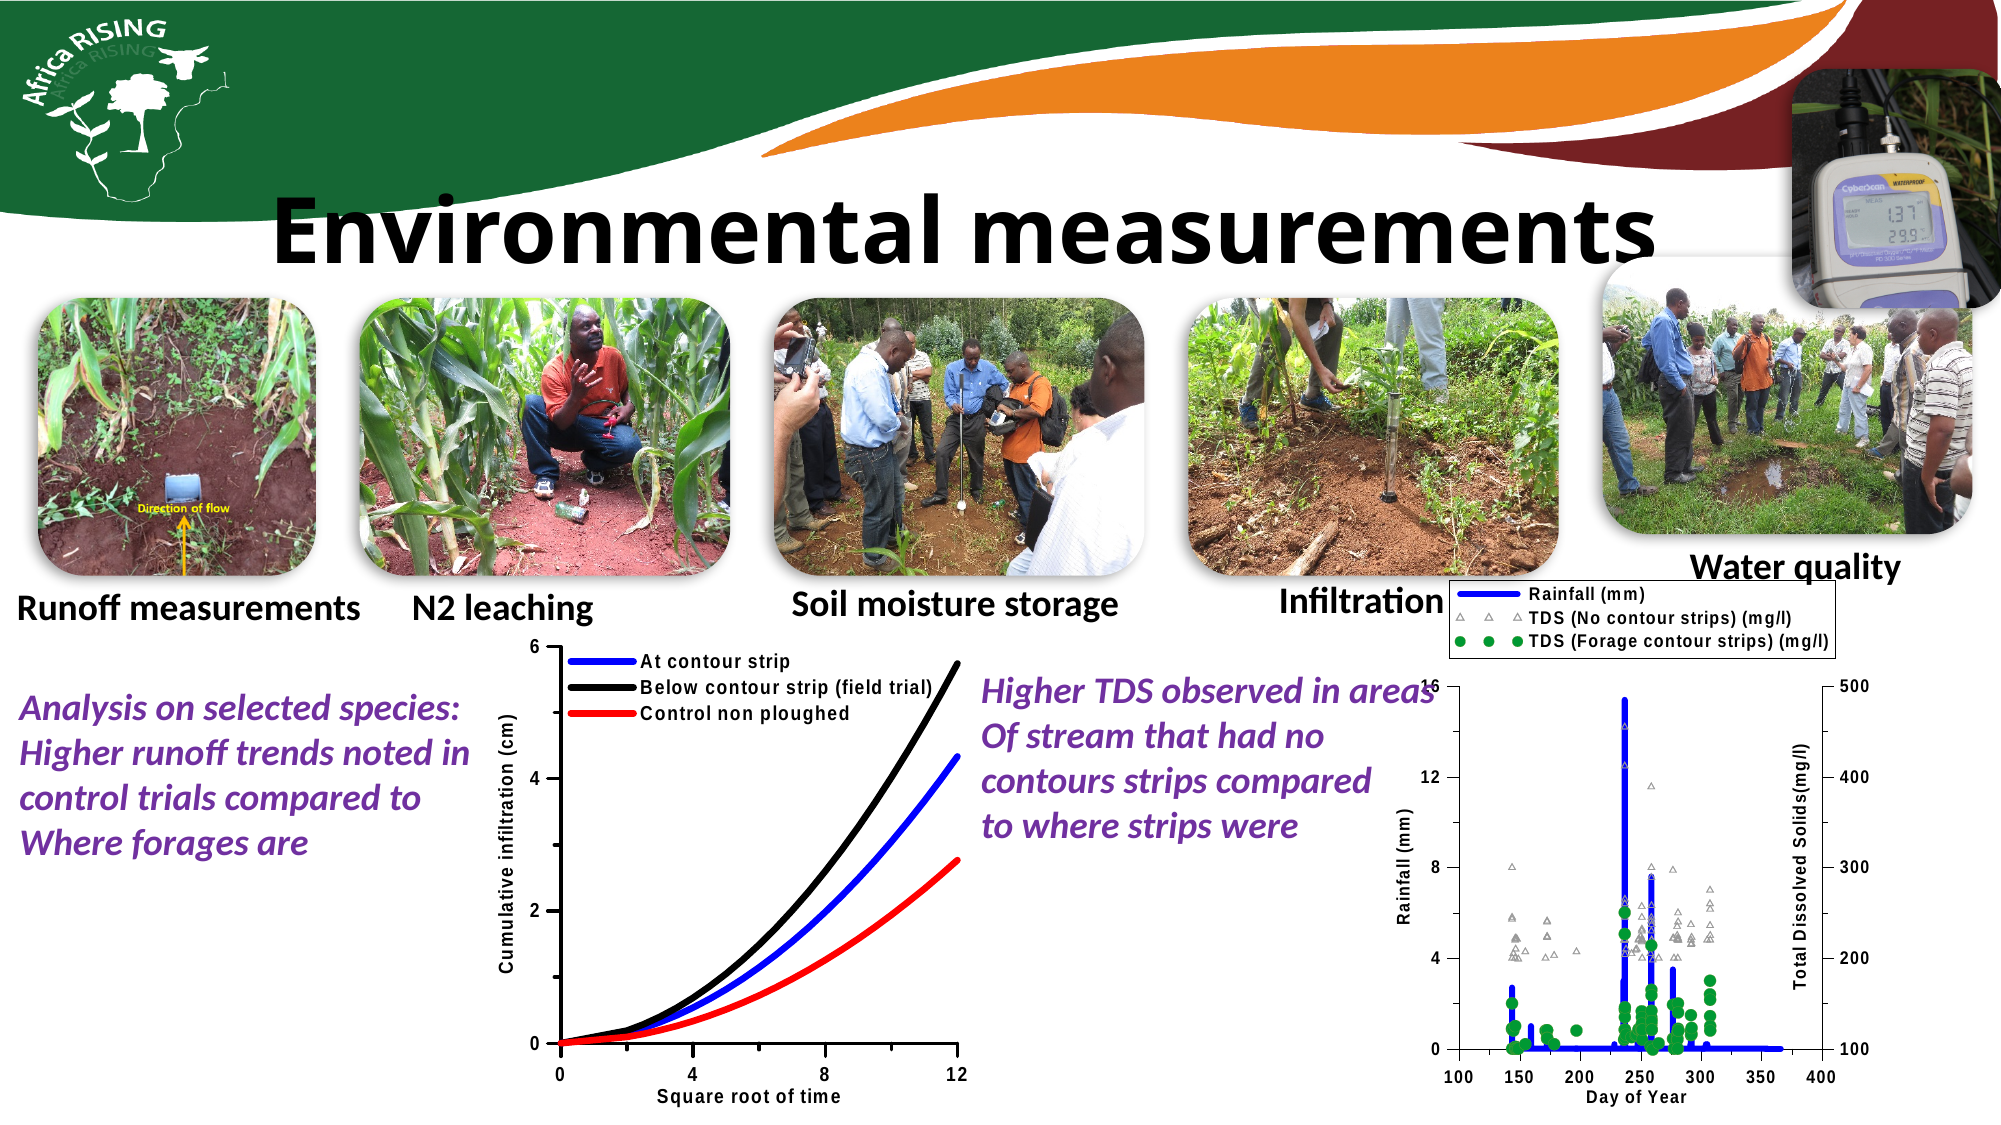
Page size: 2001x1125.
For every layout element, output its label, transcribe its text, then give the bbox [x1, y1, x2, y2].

text_box Infiltration [1263, 576, 1460, 629]
picture [494, 635, 969, 1108]
picture [774, 297, 1145, 576]
text_box Water quality [1674, 546, 1917, 595]
text_box Analysis on selected species: Higher runoff trends noted in control trials compared to Where forages are [4, 675, 494, 870]
list Environmental measurements [0, 176, 1602, 314]
picture [37, 297, 316, 576]
picture [0, 0, 1998, 176]
text_box Higher TDS observed in areas Of stream that had no contours strips compared to where strips were [969, 658, 1392, 854]
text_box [1392, 579, 1871, 1108]
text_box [1602, 68, 2000, 535]
picture [1188, 297, 1559, 576]
text_box Soil moisture storage [776, 576, 1144, 631]
picture [359, 297, 731, 576]
text_box Runoff measurements [2, 575, 377, 636]
text_box N2 leaching [397, 575, 732, 636]
